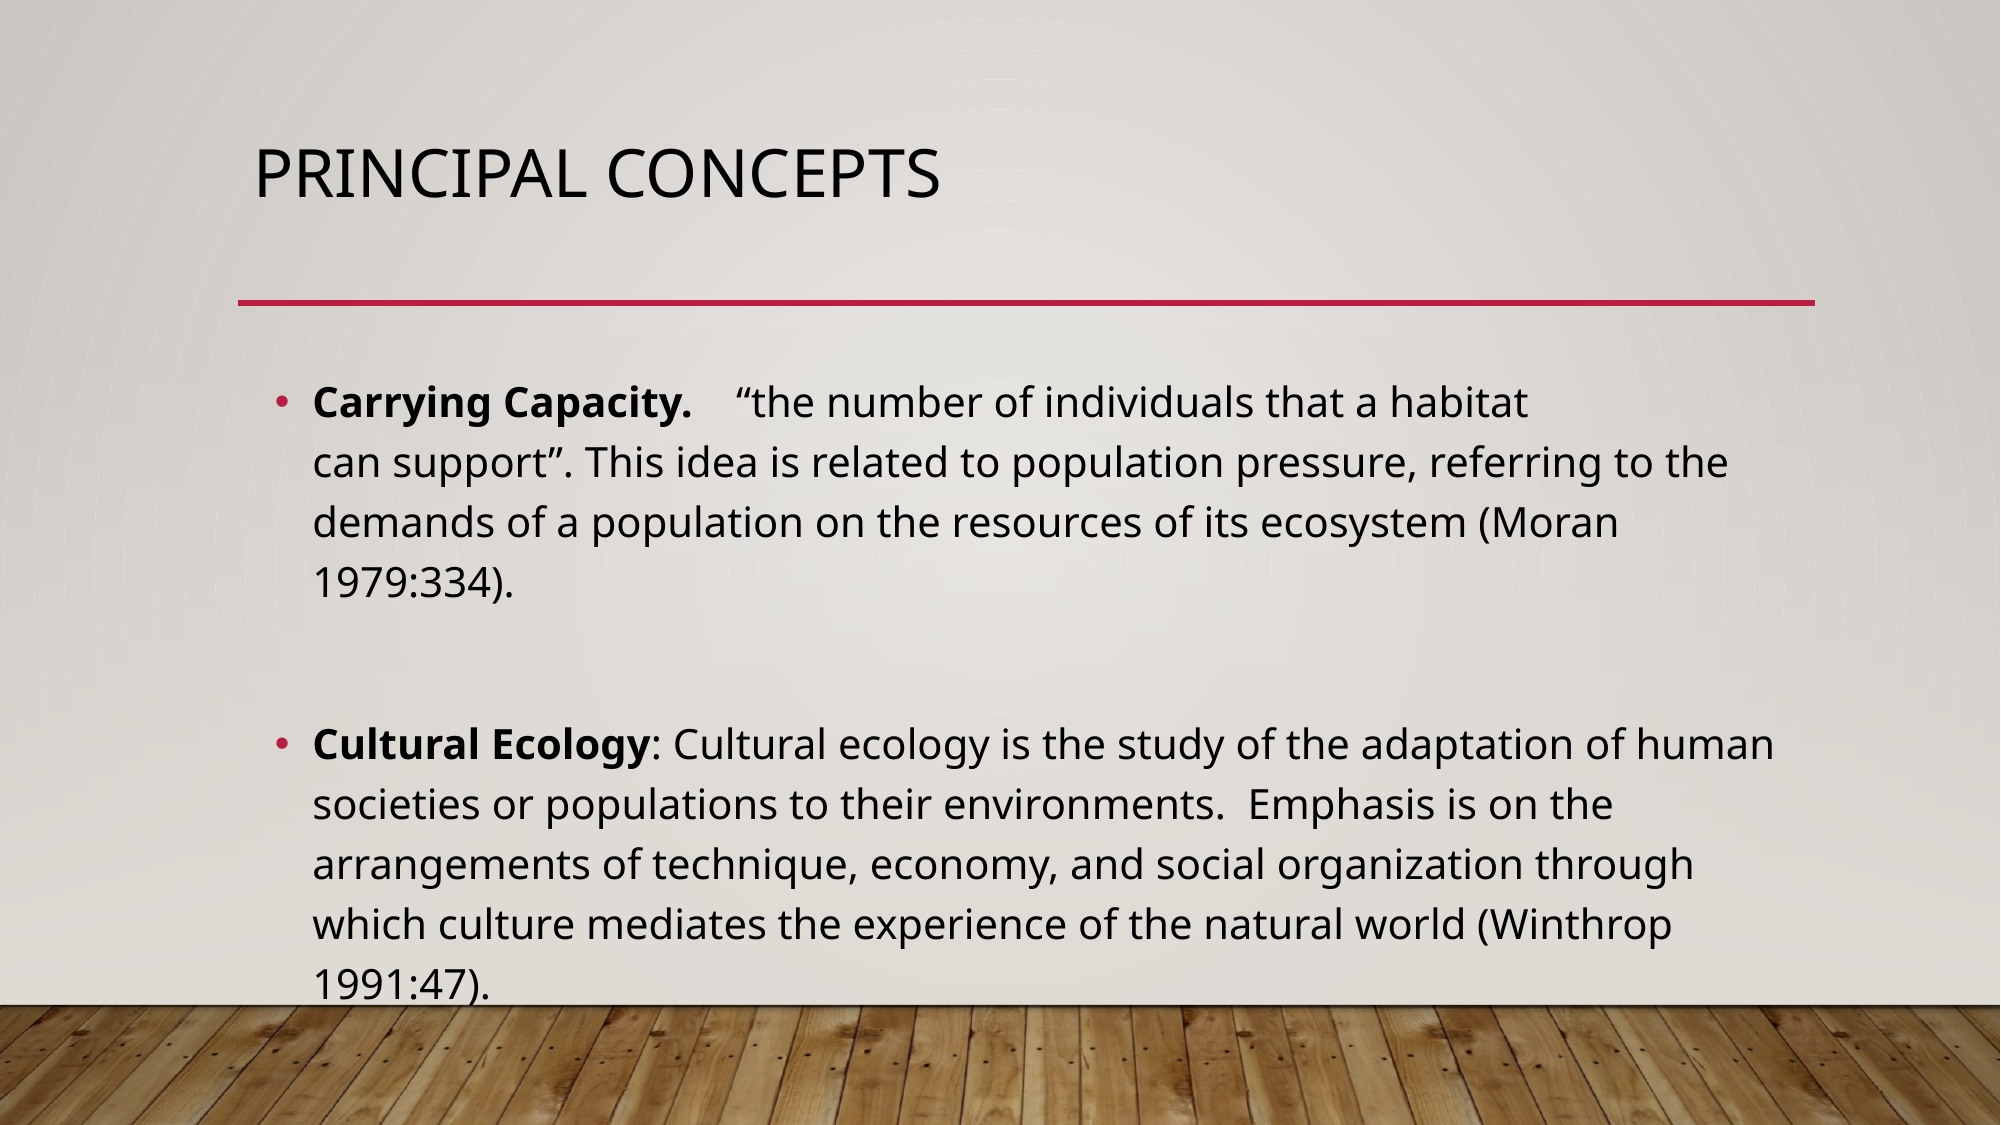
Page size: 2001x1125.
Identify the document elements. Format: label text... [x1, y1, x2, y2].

list Carrying Capacity. “the number of individuals that a habitat can support”. This idea is related to population pressure, referring to the demands of a population on the resources of its ecosystem (Moran 1979:334). Cultural Ecology: Cultural ecology is the study of the adaptation of human societies or populations to their environments. Emphasis is on the arrangements of technique, economy, and social organization through which culture mediates the experience of the natural world (Winthrop 1991:47). [259, 358, 1792, 925]
picture [0, 1005, 2000, 1125]
title PRINCIPAL CONCEPTS [238, 131, 1814, 305]
